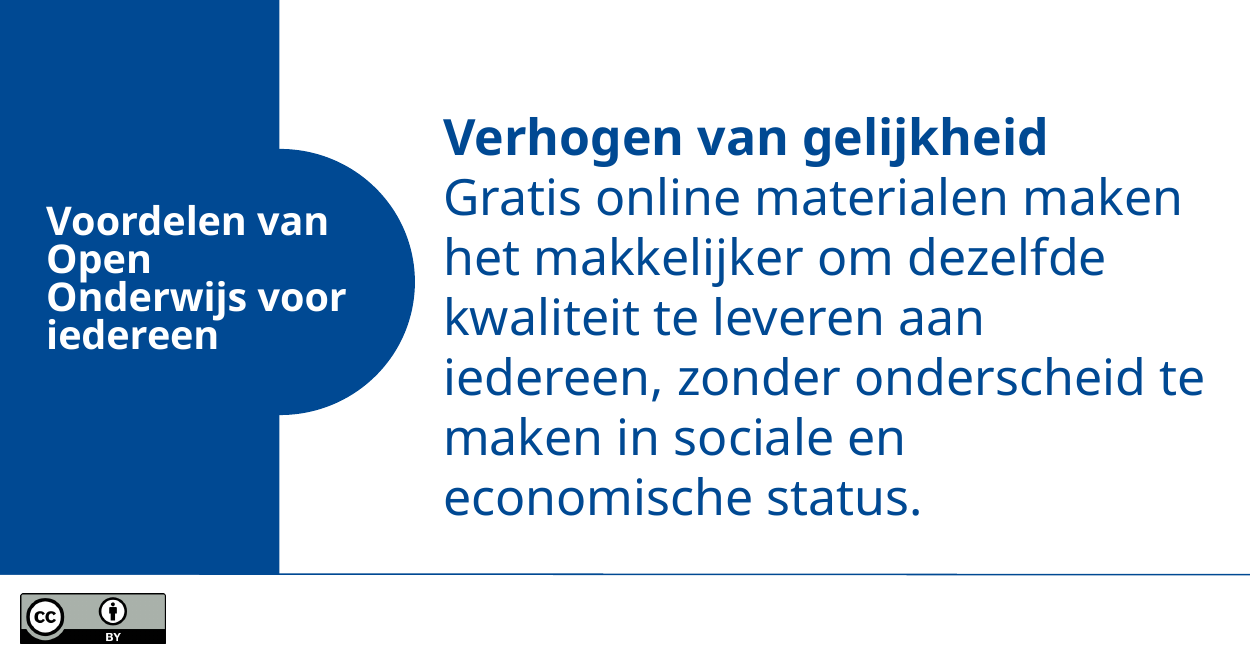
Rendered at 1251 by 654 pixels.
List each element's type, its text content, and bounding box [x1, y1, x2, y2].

picture [20, 592, 166, 645]
text_box [0, 0, 280, 573]
text_box [0, 582, 1250, 654]
text_box [183, 148, 378, 190]
text_box [411, 250, 415, 314]
text_box Verhogen van gelijkheid Gratis online materialen maken het makkelijker om dezelfde kwaliteit te leveren aan iedereen, zonder onderscheid te maken in sociale en economische status. [428, 90, 1234, 541]
text_box Voordelen van Open Onderwijs voor iedereen [31, 190, 411, 372]
text_box [181, 372, 380, 416]
